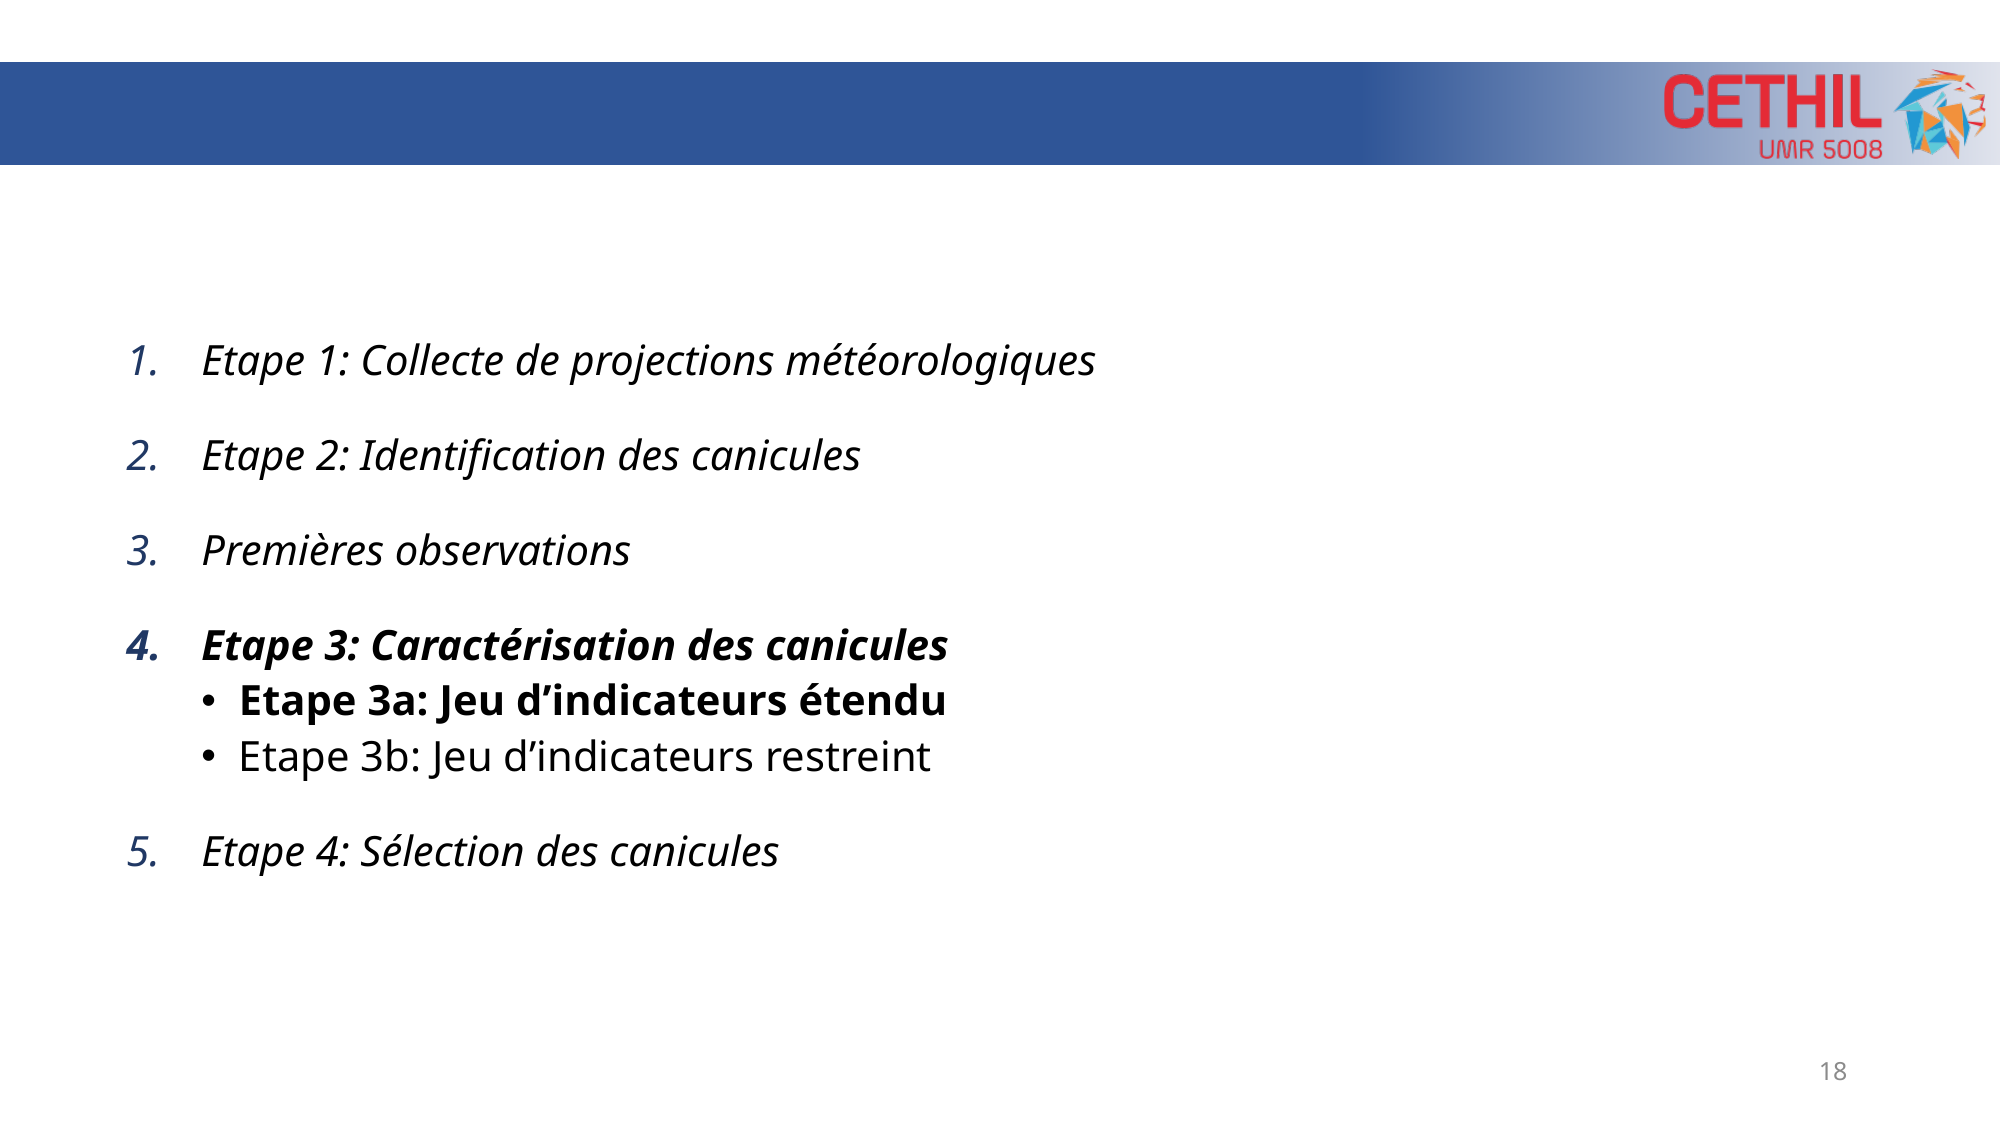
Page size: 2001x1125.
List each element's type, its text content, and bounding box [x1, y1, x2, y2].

list Etape 1: Collecte de projections météorologiques Etape 2: Identification des canicules Premières observations Etape 3: Caractérisation des canicules Etape 3a: Jeu d’indicateurs étendu Etape 3b: Jeu d’indicateurs restreint Etape 4: Sélection des canicules [111, 267, 1937, 948]
slide_number 18 [1412, 1042, 1863, 1103]
